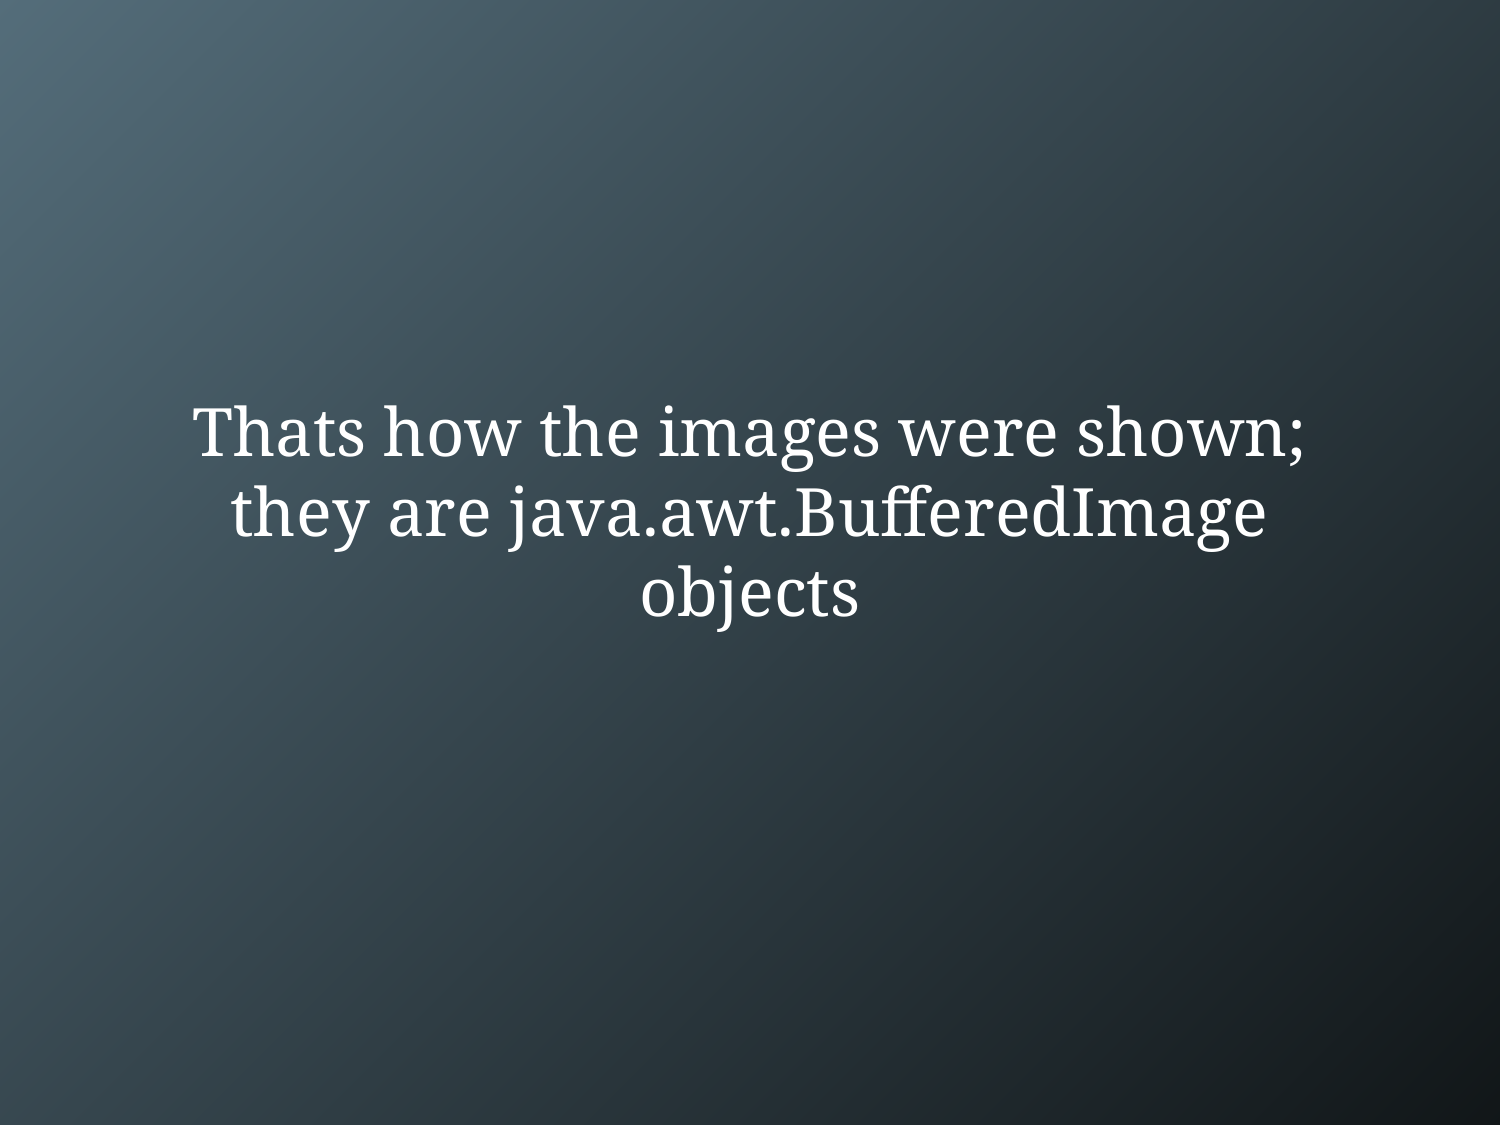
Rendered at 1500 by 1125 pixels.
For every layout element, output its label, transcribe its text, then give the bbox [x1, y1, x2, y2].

title Thats how the images were shown; they are java.awt.BufferedImage objects [112, 326, 1388, 693]
